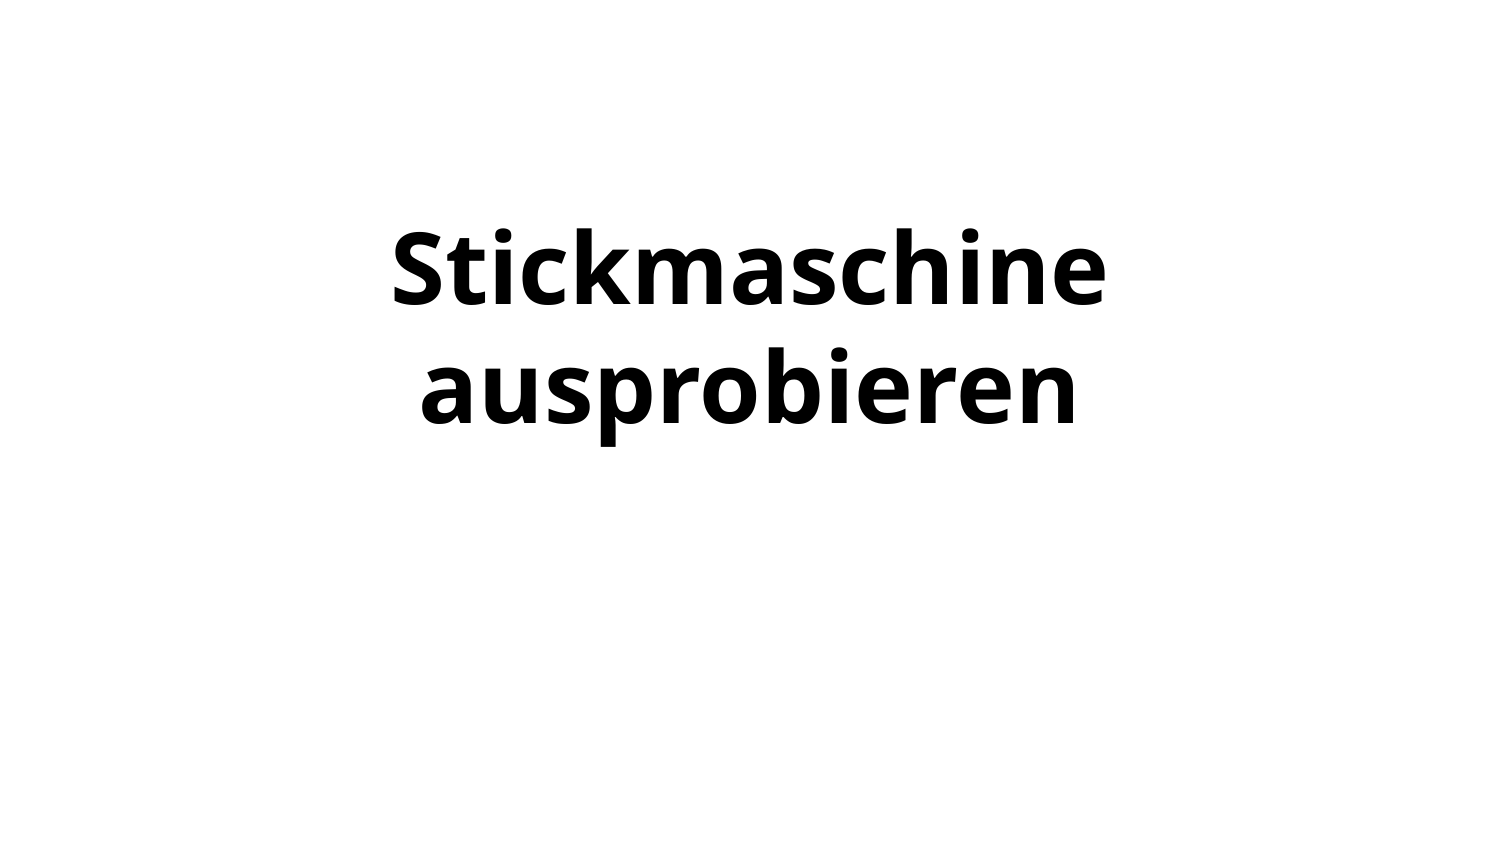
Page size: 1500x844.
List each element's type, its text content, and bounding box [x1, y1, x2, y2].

text_box Stickmaschine ausprobieren [51, 122, 1449, 459]
